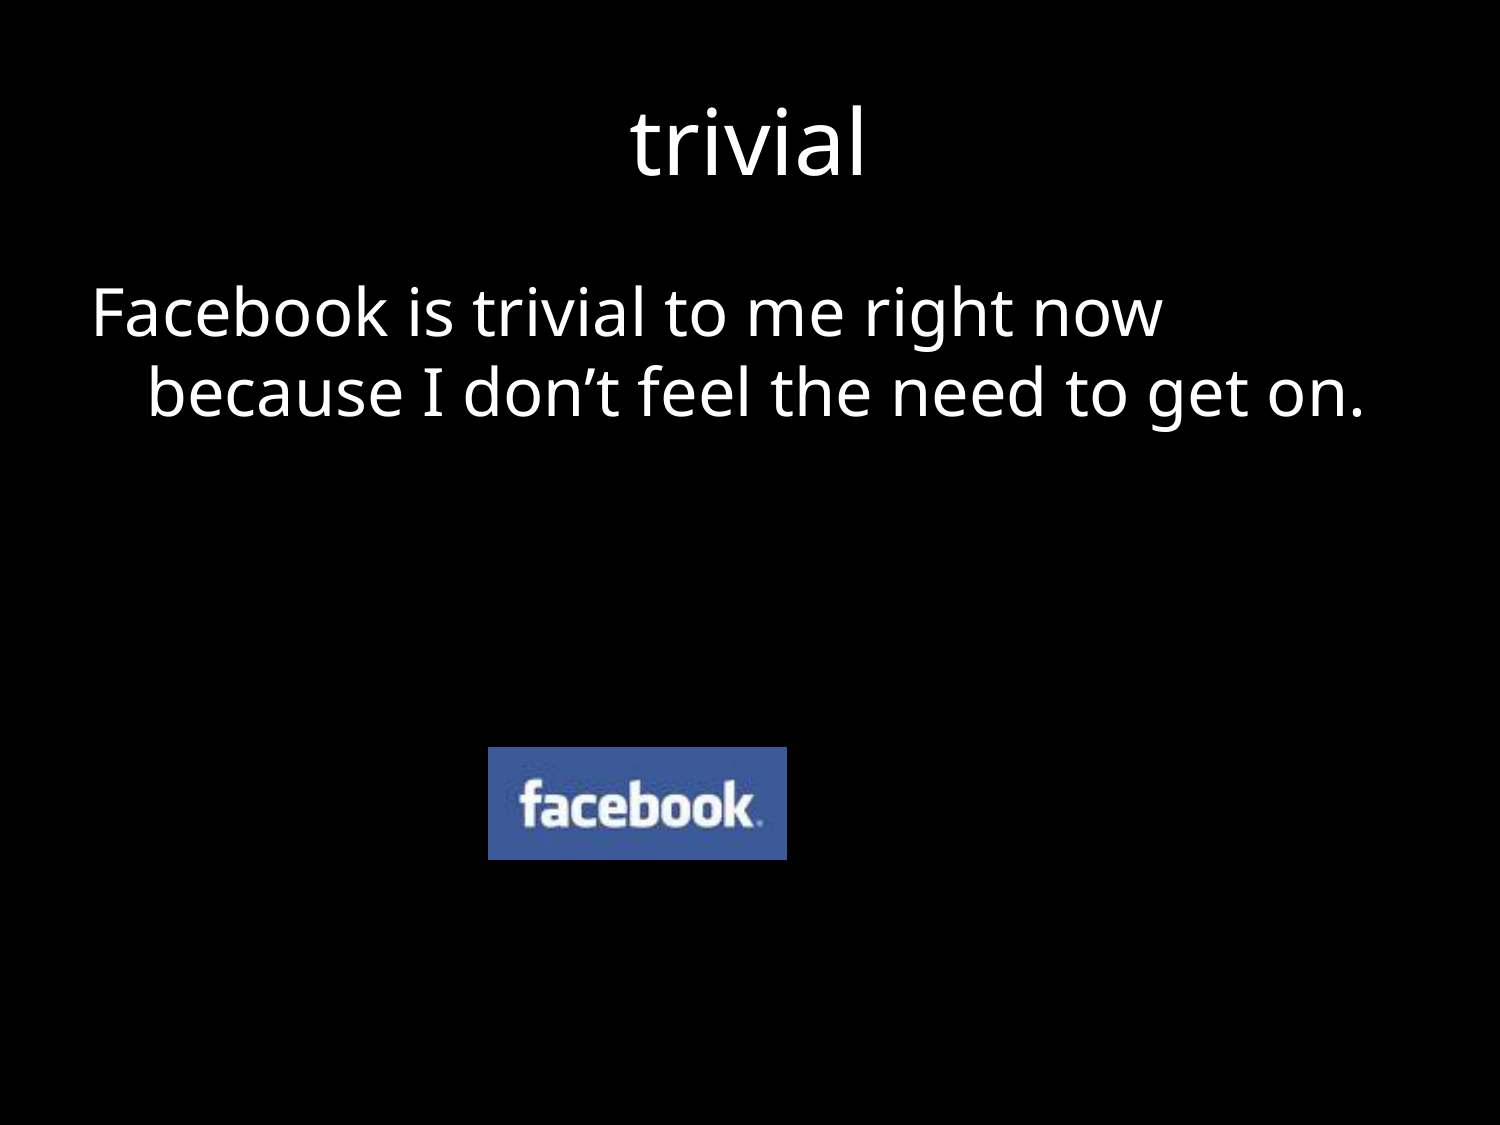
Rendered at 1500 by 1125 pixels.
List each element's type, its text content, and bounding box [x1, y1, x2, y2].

title trivial [75, 45, 1425, 233]
picture [488, 747, 787, 861]
list Facebook is trivial to me right now because I don’t feel the need to get on. [75, 262, 1425, 1005]
